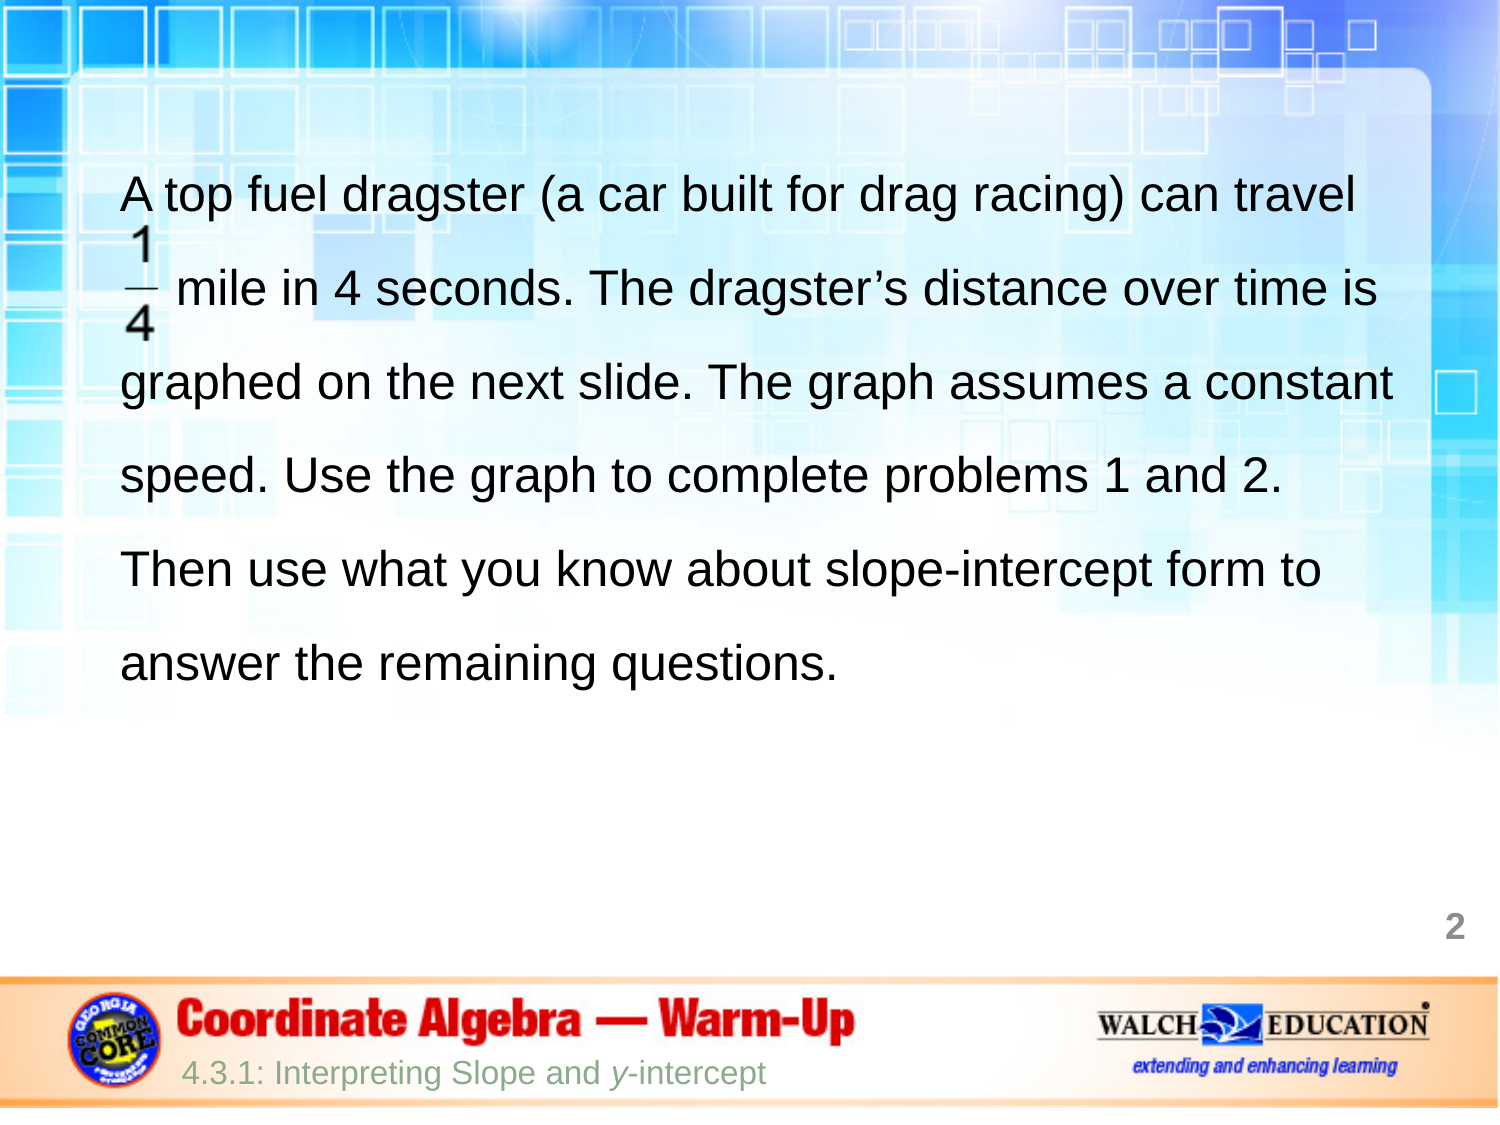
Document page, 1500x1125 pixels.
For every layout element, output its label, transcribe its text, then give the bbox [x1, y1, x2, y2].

text_box A top fuel dragster (a car built for drag racing) can travel mile in 4 seconds. The dragster’s distance over time is graphed on the next slide. The graph assumes a constant speed. Use the graph to complete problems 1 and 2. Then use what you know about slope-intercept form to answer the remaining questions. [105, 130, 1410, 949]
picture [0, 0, 1500, 1108]
slide_number 2 [1361, 901, 1481, 949]
footer 4.3.1: Interpreting Slope and y-intercept [166, 1048, 1065, 1094]
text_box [120, 211, 159, 343]
